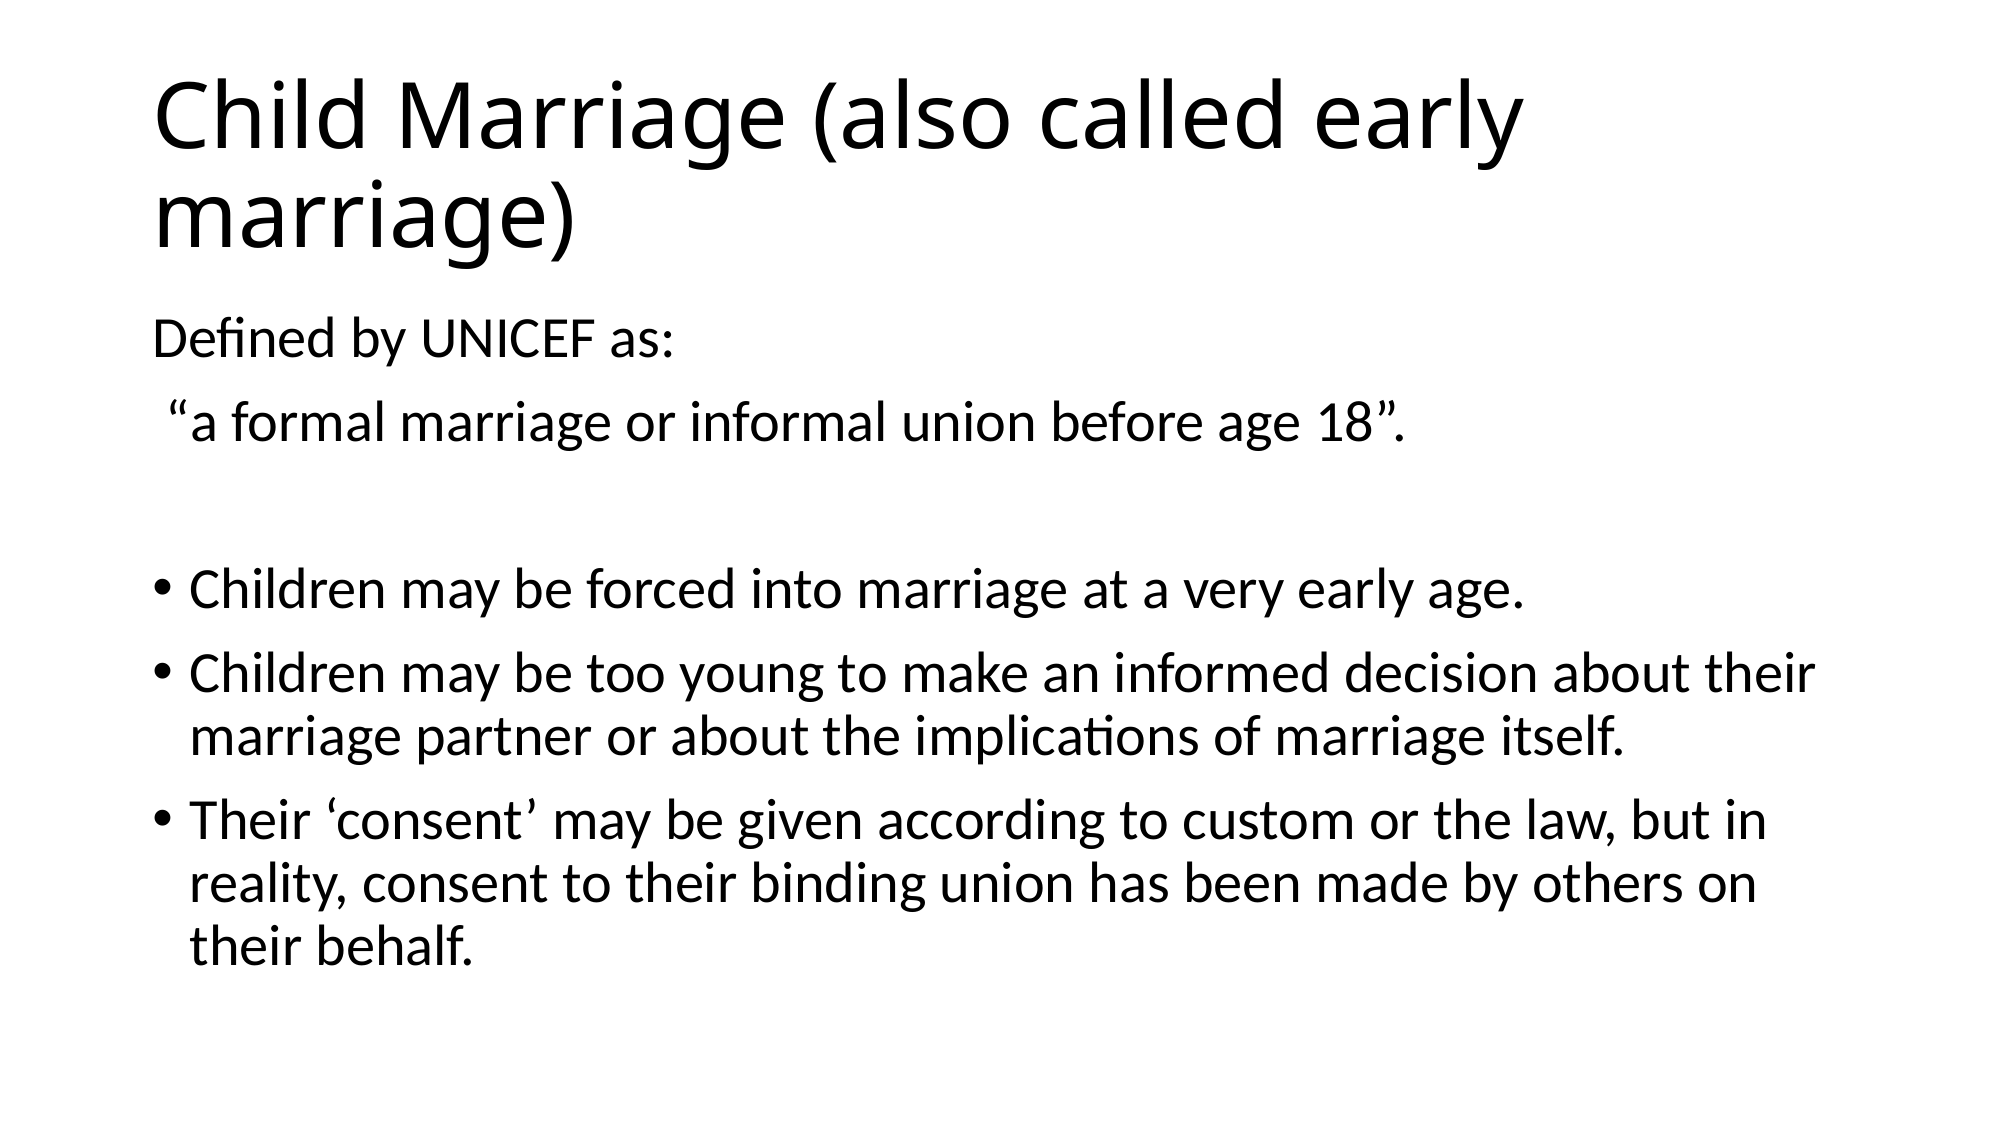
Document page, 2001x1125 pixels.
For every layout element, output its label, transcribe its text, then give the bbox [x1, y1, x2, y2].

title Child Marriage (also called early marriage) [137, 59, 1863, 278]
list Defined by UNICEF as: “a formal marriage or informal union before age 18”. Children may be forced into marriage at a very early age. Children may be too young to make an informed decision about their marriage partner or about the implications of marriage itself. Their ‘consent’ may be given according to custom or the law, but in reality, consent to their binding union has been made by others on their behalf. [137, 299, 1863, 1014]
